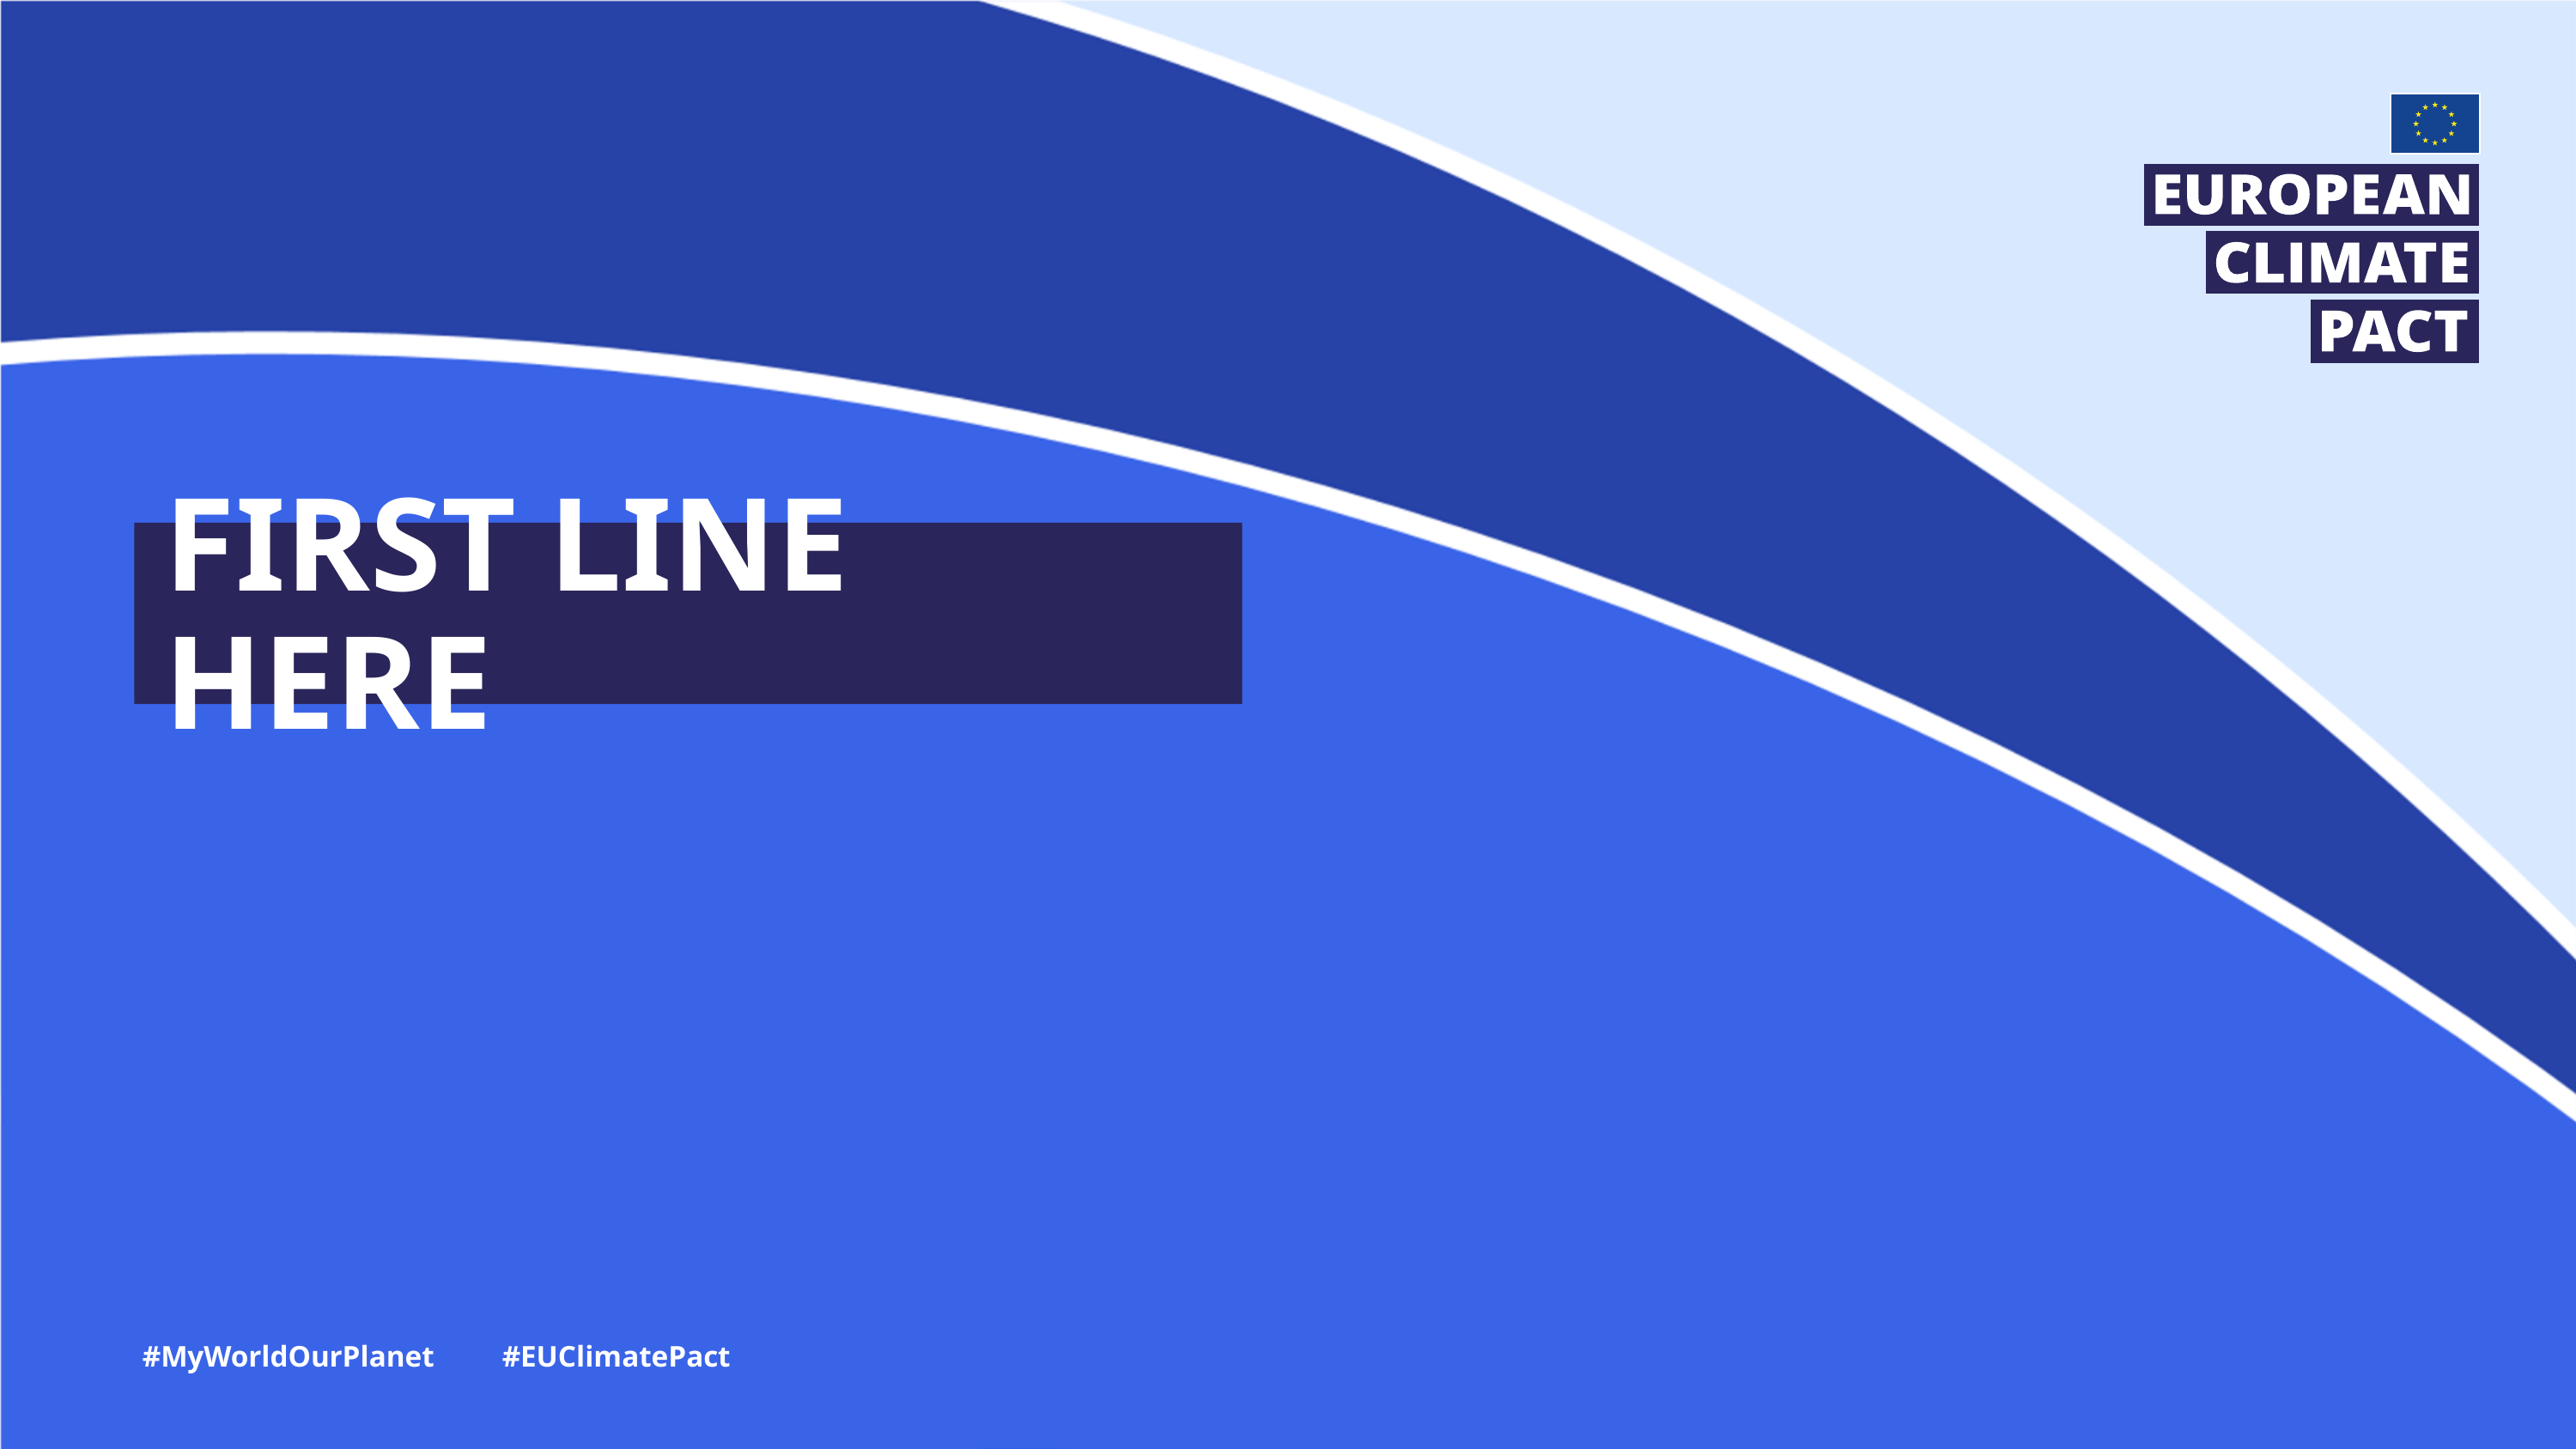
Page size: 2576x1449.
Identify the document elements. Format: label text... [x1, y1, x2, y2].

picture [3, 3, 2576, 1449]
title First Line Here [134, 522, 1242, 705]
